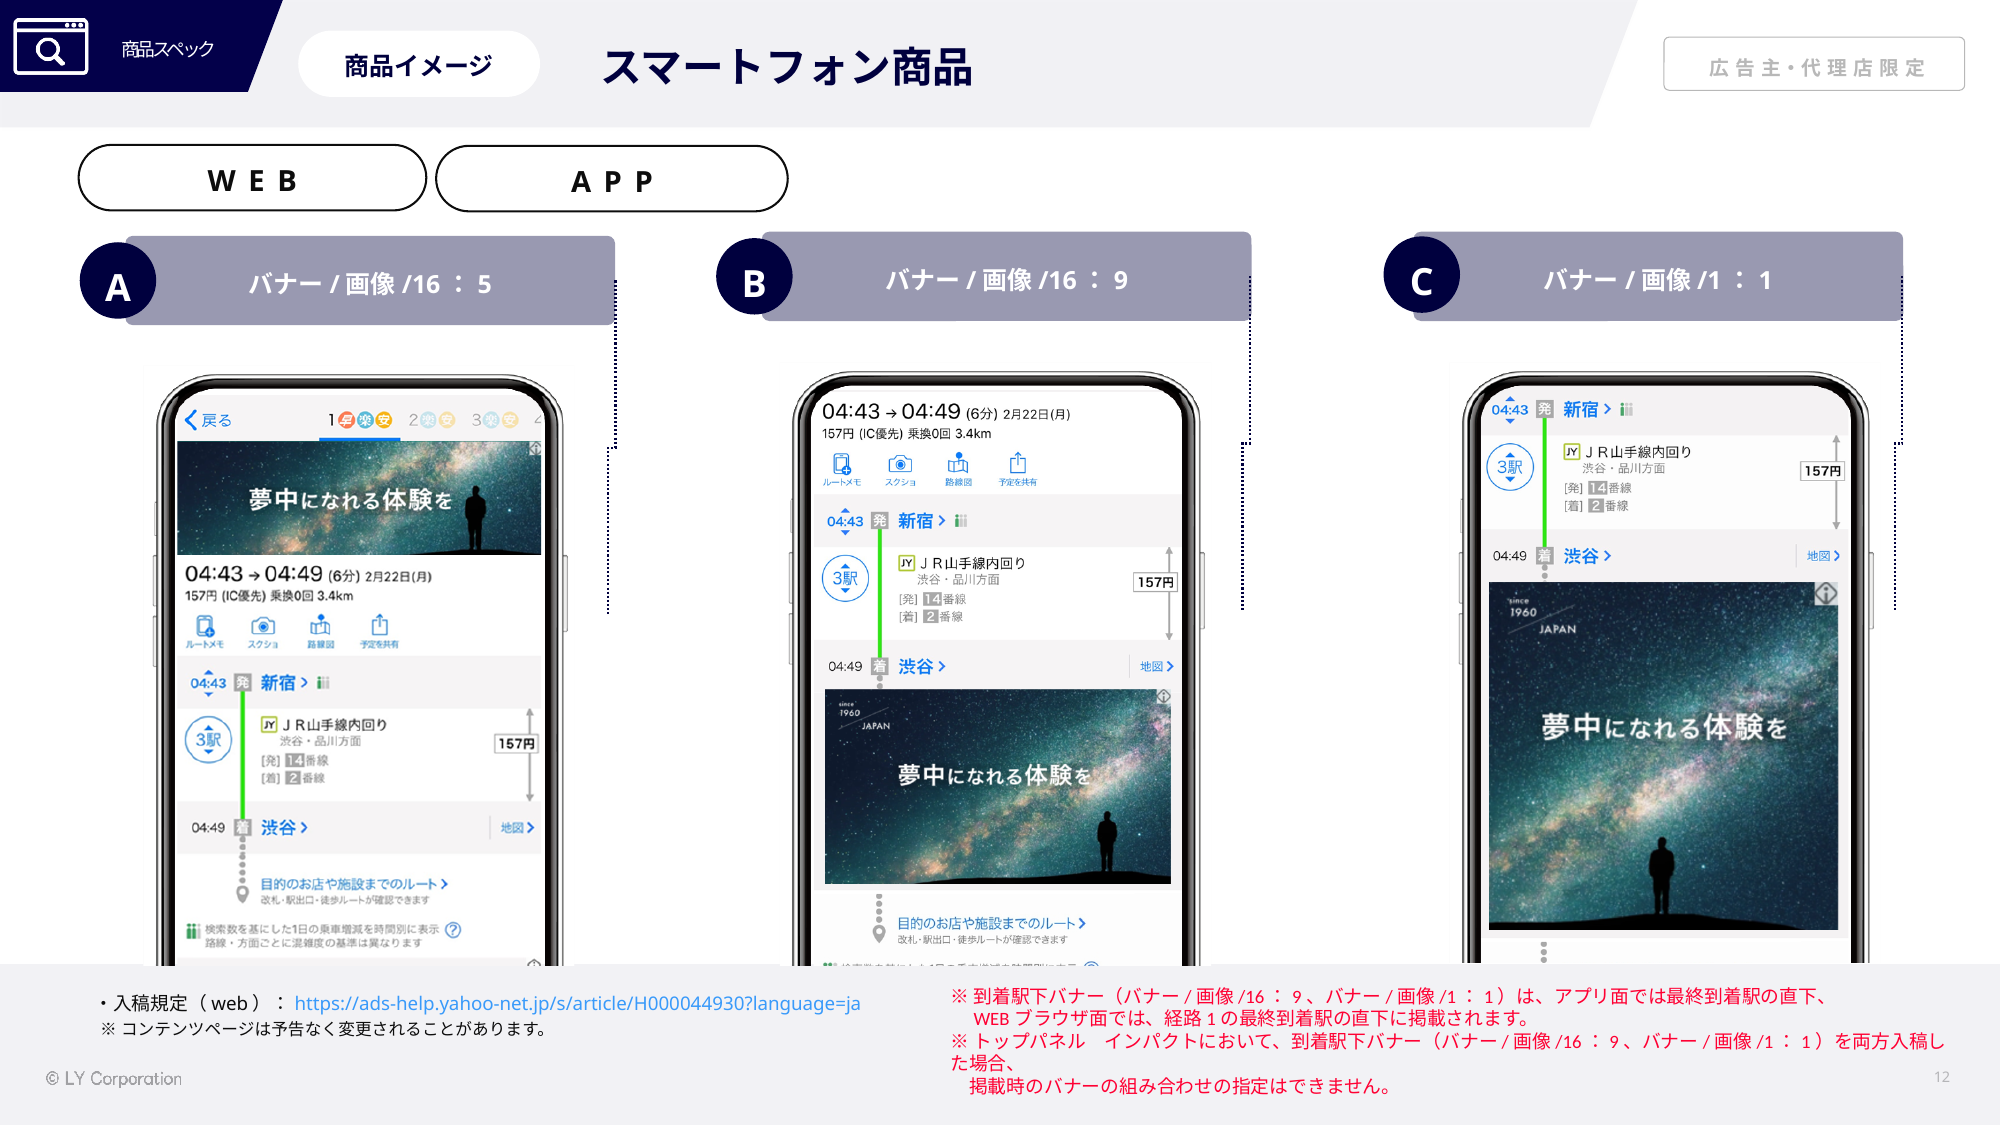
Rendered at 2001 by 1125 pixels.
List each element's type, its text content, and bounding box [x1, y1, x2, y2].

text_box バナー/画像/1：1 [1412, 230, 1905, 323]
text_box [608, 280, 616, 615]
picture [143, 365, 575, 966]
text_box 商品イメージ [297, 29, 542, 98]
text_box バナー/画像/16：9 [761, 230, 1253, 323]
picture [9, 5, 92, 87]
text_box C [1382, 235, 1462, 314]
picture [779, 362, 1212, 966]
text_box WEB [77, 143, 428, 212]
text_box APP [435, 144, 789, 213]
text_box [1895, 276, 1903, 611]
list 商品スペック [97, 13, 240, 81]
picture [1449, 362, 1881, 963]
list スマートフォン商品 [599, 41, 1481, 97]
text_box ※到着駅下バナー（バナー/画像/16：9、バナー/画像/1：1）は、アプリ面では最終到着駅の直下、 WEBブラウザ面では、経路1の最終到着駅の直下に掲載されます。 ※トップパネル インパクトにおいて、到着駅下バナー（バナー/画像/16：9、バナー/画像/1：1）を両方入稿した場合、 掲載時のバナーの組み合わせの指定はできません。 [935, 977, 1963, 1105]
text_box ・入稿規定（web）：https://ads-help.yahoo-net.jp/s/article/H000044930?language=ja [79, 978, 1555, 1025]
text_box バナー/画像/16：5 [124, 234, 617, 327]
text_box ※コンテンツページは予告なく変更されることがあります。 [100, 1025, 555, 1040]
picture [46, 1071, 181, 1088]
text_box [1242, 276, 1250, 611]
text_box A [78, 241, 158, 320]
text_box B [715, 237, 794, 316]
